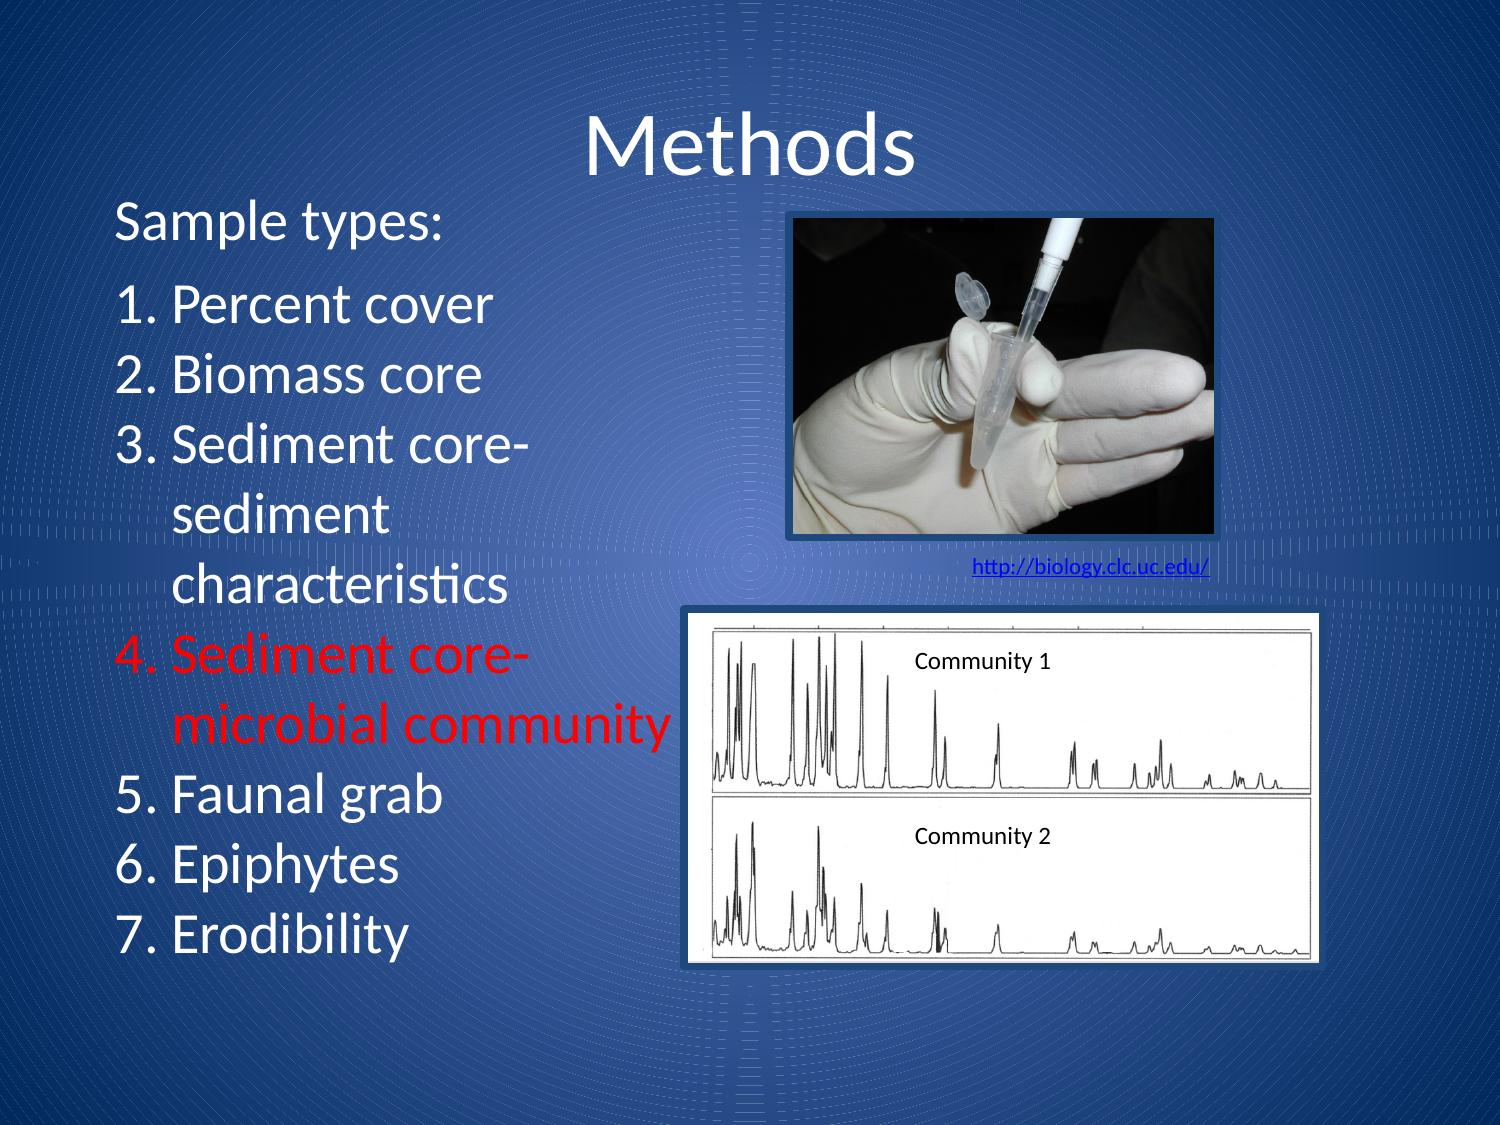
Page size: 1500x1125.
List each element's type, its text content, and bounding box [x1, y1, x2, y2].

text_box Percent cover Biomass core Sediment core- sediment characteristics Sediment core- microbial community Faunal grab Epiphytes Erodibility [99, 187, 688, 972]
picture [687, 612, 1319, 964]
text_box Sample types: [99, 174, 500, 260]
text_box http://biology.clc.uc.edu/ [957, 543, 1319, 586]
picture [792, 217, 1214, 534]
title Methods [75, 45, 1425, 233]
